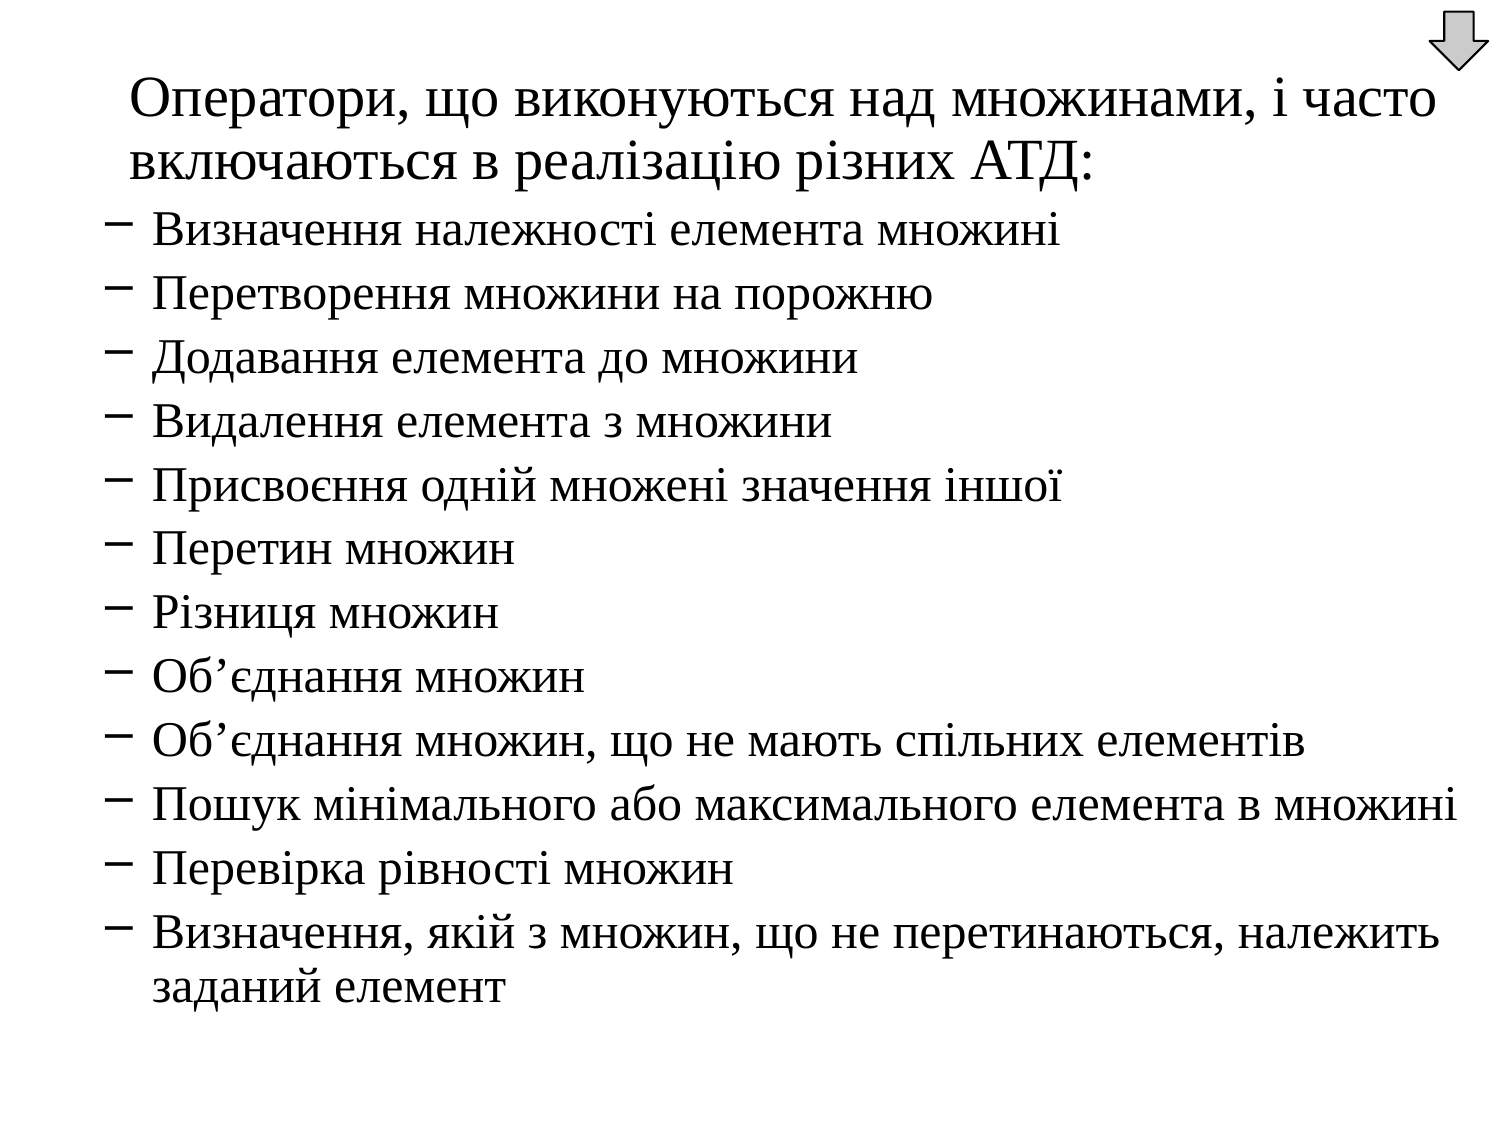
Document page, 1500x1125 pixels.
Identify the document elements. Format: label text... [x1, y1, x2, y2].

text_box [1429, 11, 1489, 71]
list Оператори, що виконуються над множинами, і часто включаються в реалізацію різних АТД: Визначення належності елемента множині Перетворення множини на порожню Додавання елемента до множини Видалення елемента з множини Присвоєння одній множені значення іншої Перетин множин Різниця множин Об’єднання множин Об’єднання множин, що не мають спільних елементів Пошук мінімального або максимального елемента в множині Перевірка рівності множин Визначення, якій з множин, що не перетинаються, належить заданий елемент [0, 58, 1500, 1107]
